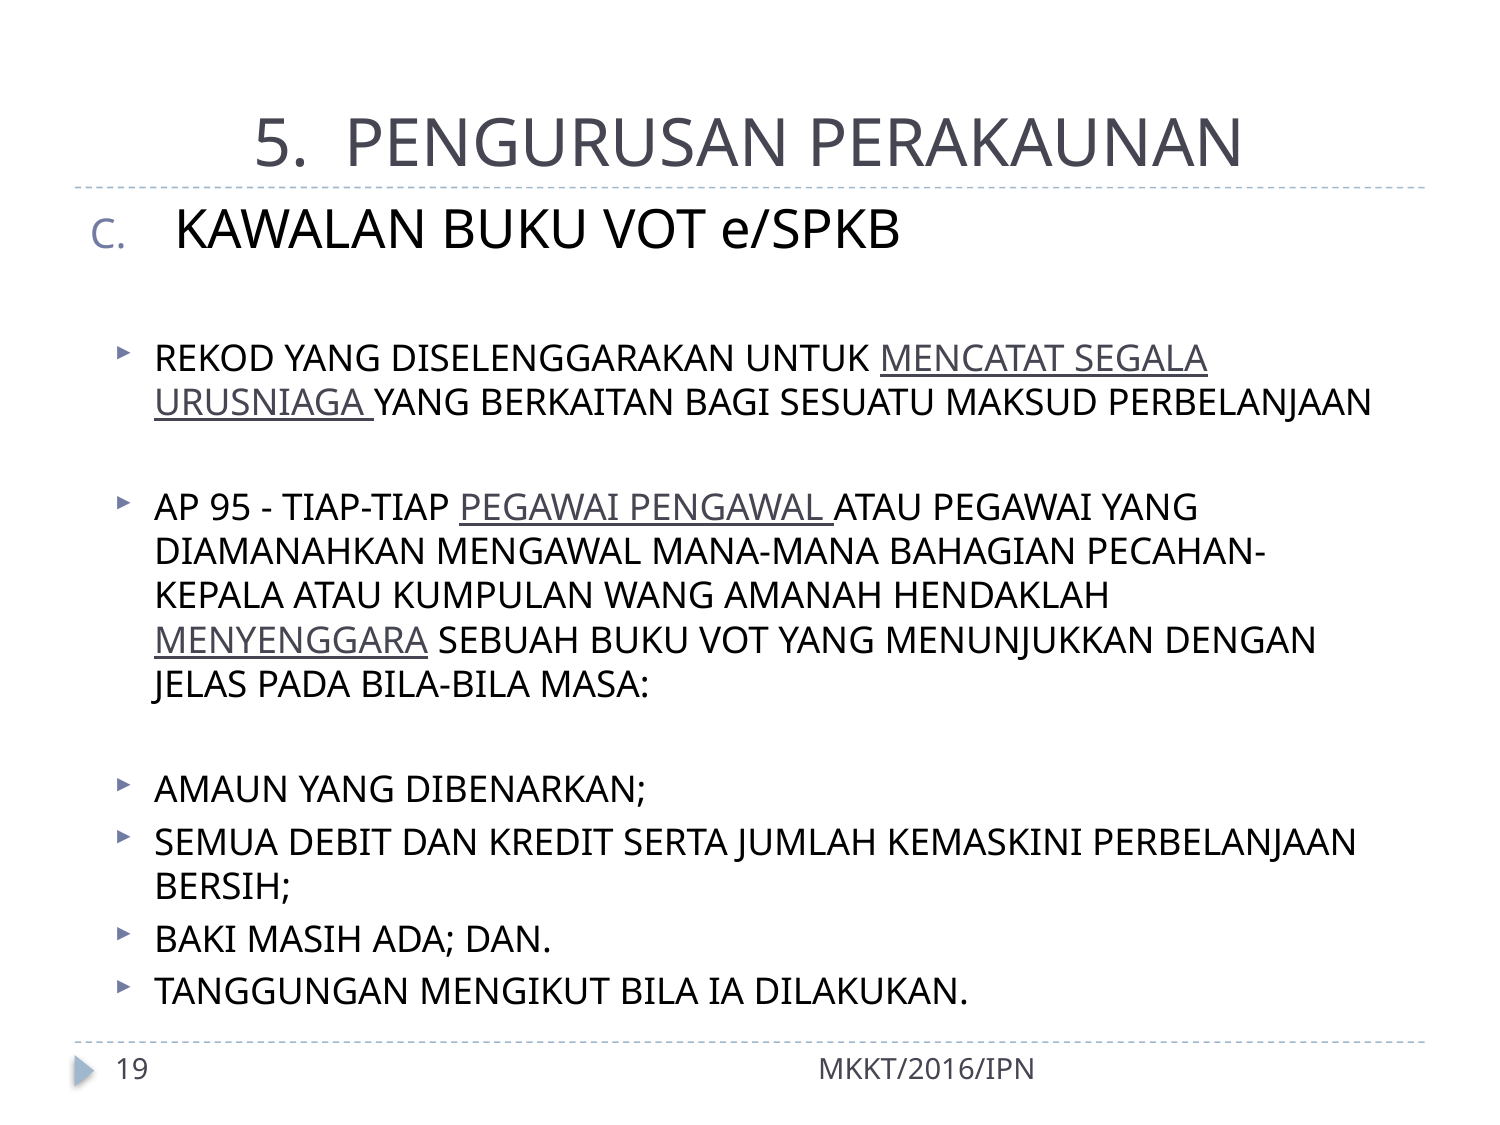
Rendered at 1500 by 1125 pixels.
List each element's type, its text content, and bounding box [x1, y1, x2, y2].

footer MKKT/2016/IPN [475, 1042, 1051, 1103]
slide_number 19 [100, 1042, 426, 1103]
list KAWALAN BUKU VOT e/SPKB [75, 187, 1425, 998]
title 5. PENGURUSAN PERAKAUNAN [75, 24, 1425, 187]
text_box REKOD YANG DISELENGGARAKAN UNTUK MENCATAT SEGALA URUSNIAGA YANG BERKAITAN BAGI SESUATU MAKSUD PERBELANJAAN AP 95 - TIAP-TIAP PEGAWAI PENGAWAL ATAU PEGAWAI YANG DIAMANAHKAN MENGAWAL MANA-MANA BAHAGIAN PECAHAN-KEPALA ATAU KUMPULAN WANG AMANAH HENDAKLAH MENYENGGARA SEBUAH BUKU VOT YANG MENUNJUKKAN DENGAN JELAS PADA BILA-BILA MASA: AMAUN YANG DIBENARKAN; SEMUA DEBIT DAN KREDIT SERTA JUMLAH KEMASKINI PERBELANJAAN BERSIH; BAKI MASIH ADA; DAN. TANGGUNGAN MENGIKUT BILA IA DILAKUKAN. [99, 326, 1400, 1038]
